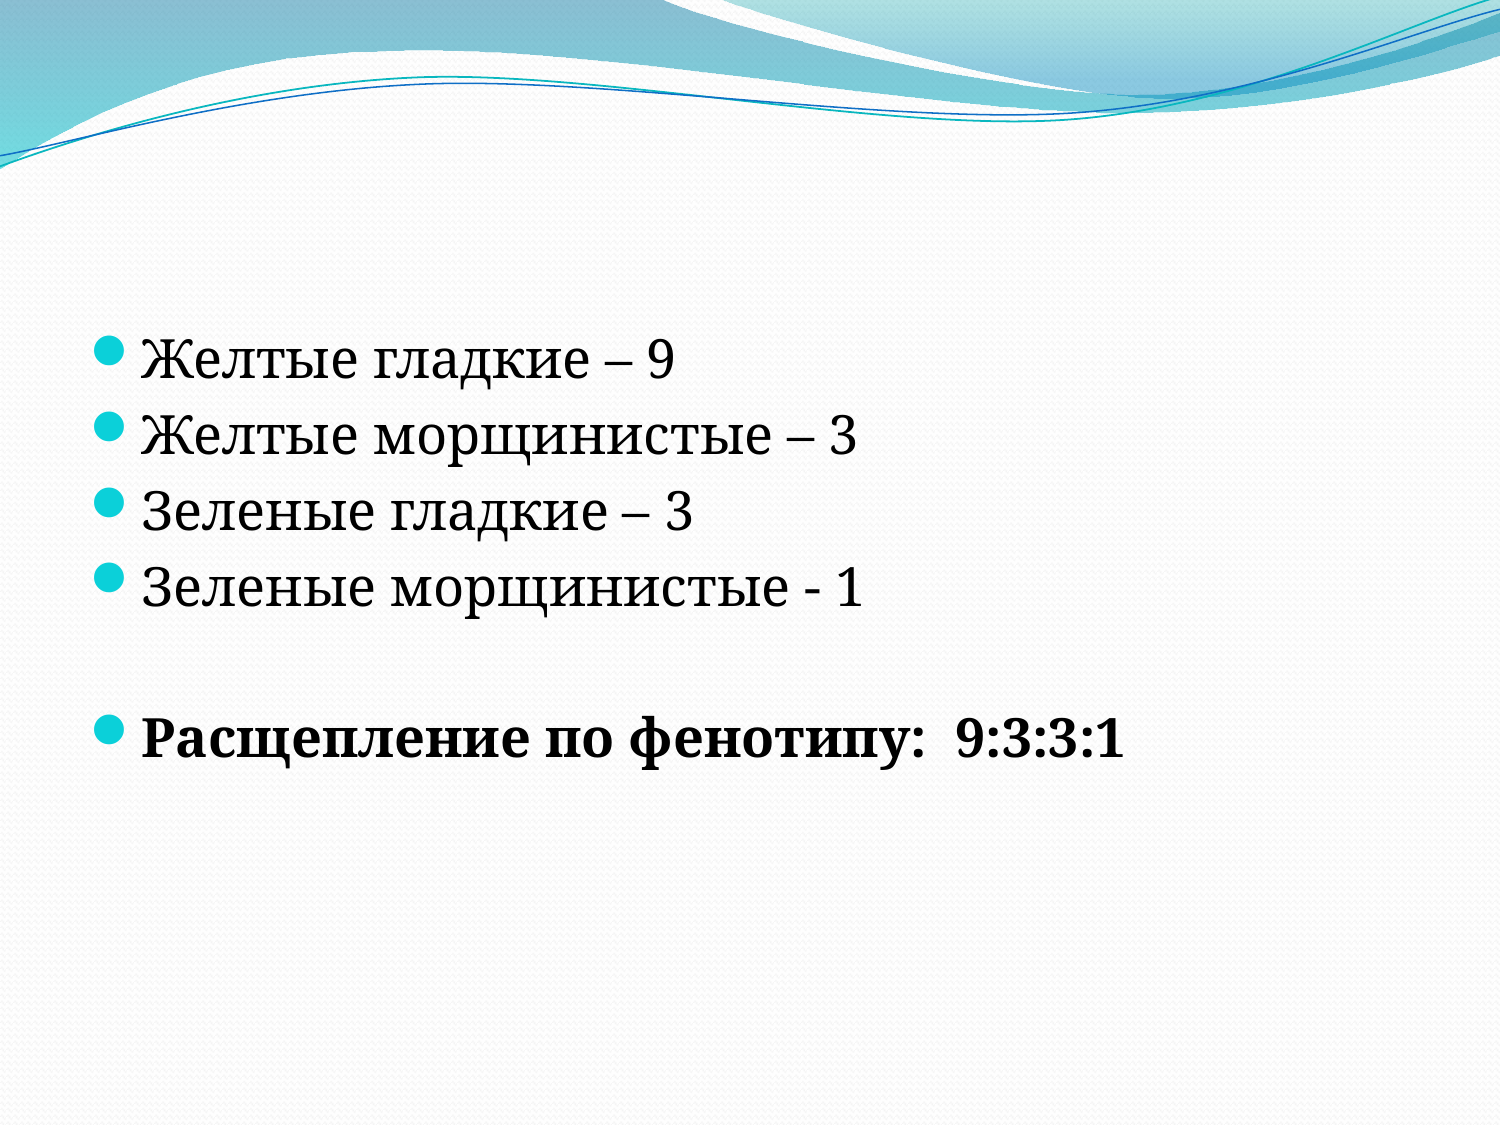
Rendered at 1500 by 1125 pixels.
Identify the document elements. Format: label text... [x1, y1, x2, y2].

list Желтые гладкие – 9 Желтые морщинистые – 3 Зеленые гладкие – 3 Зеленые морщинистые - 1 Расщепление по фенотипу: 9:3:3:1 [75, 317, 1425, 1038]
